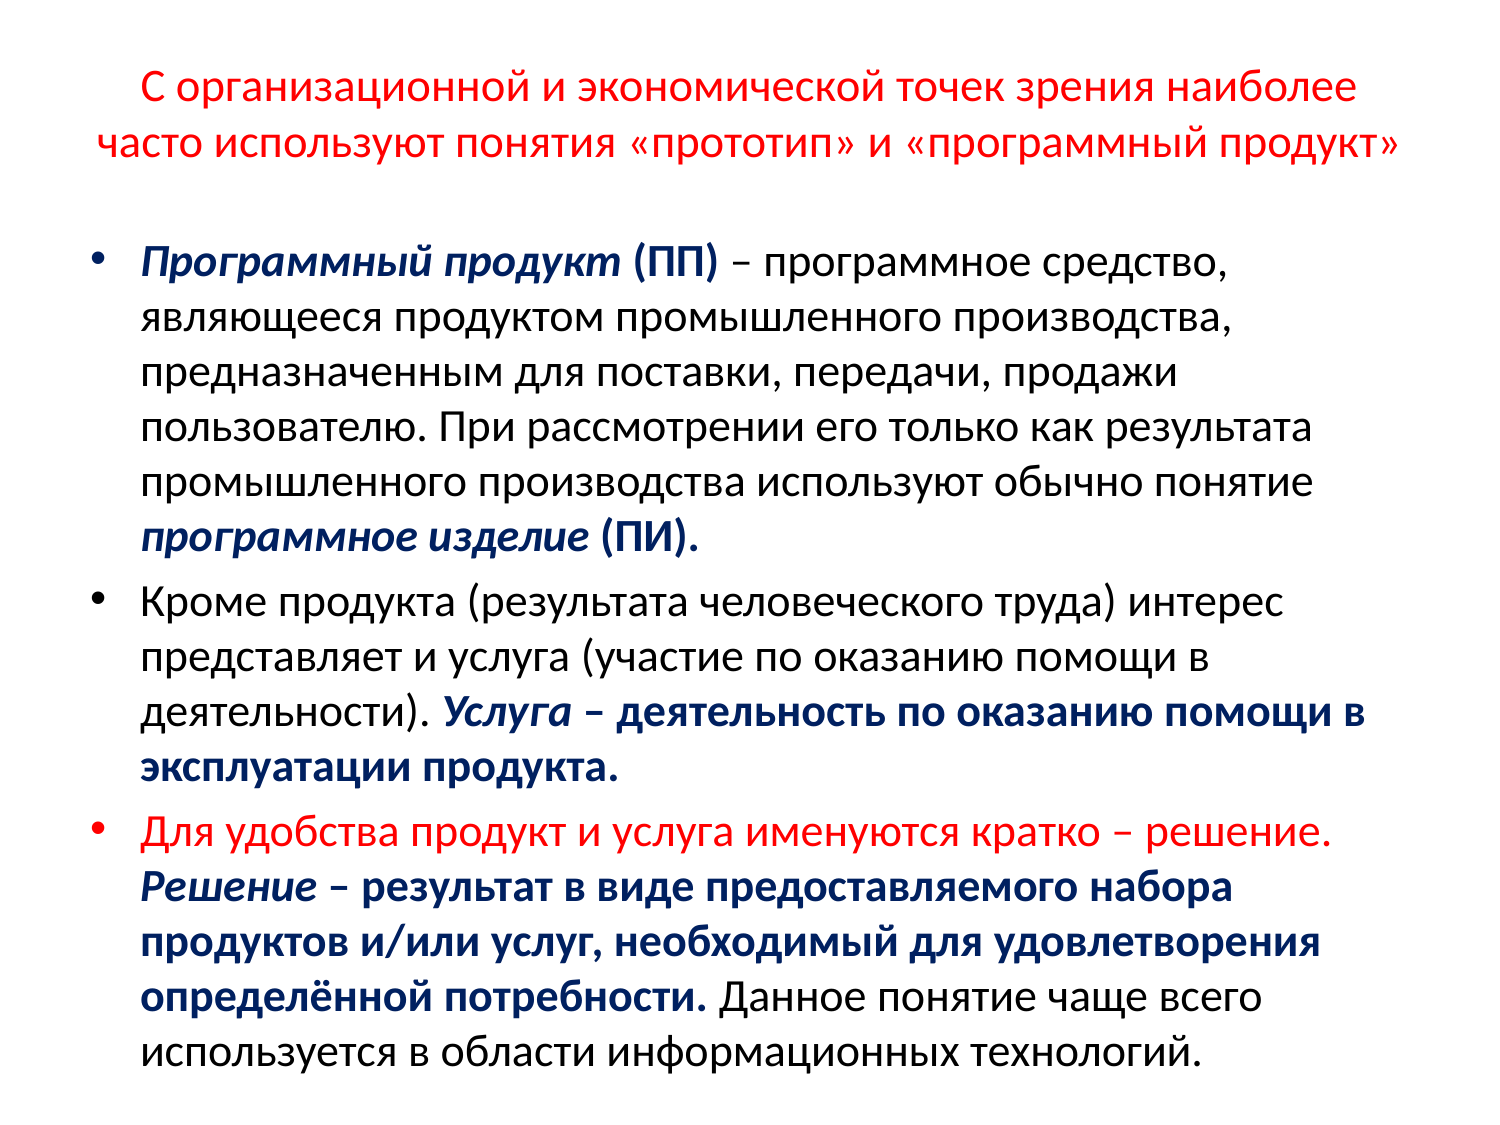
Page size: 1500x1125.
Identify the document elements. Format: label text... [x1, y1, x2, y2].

list Программный продукт (ПП) – программное средство, являющееся продуктом промышленного производства, предназначенным для поставки, передачи, продажи пользователю. При рассмотрении его только как результата промышленного производства используют обычно понятие программное изделие (ПИ). Кроме продукта (результата человеческого труда) интерес представляет и услуга (участие по оказанию помощи в деятельности). Услуга – деятельность по оказанию помощи в эксплуатации продукта. Для удобства продукт и услуга именуются кратко – решение. Решение – результат в виде предоставляемого набора продуктов и/или услуг, необходимый для удовлетворения определённой потребности. Данное понятие чаще всего используется в области информационных технологий. [75, 222, 1425, 1102]
title С организационной и экономической точек зрения наиболее часто используют понятия «прототип» и «программный продукт» [75, 45, 1425, 222]
